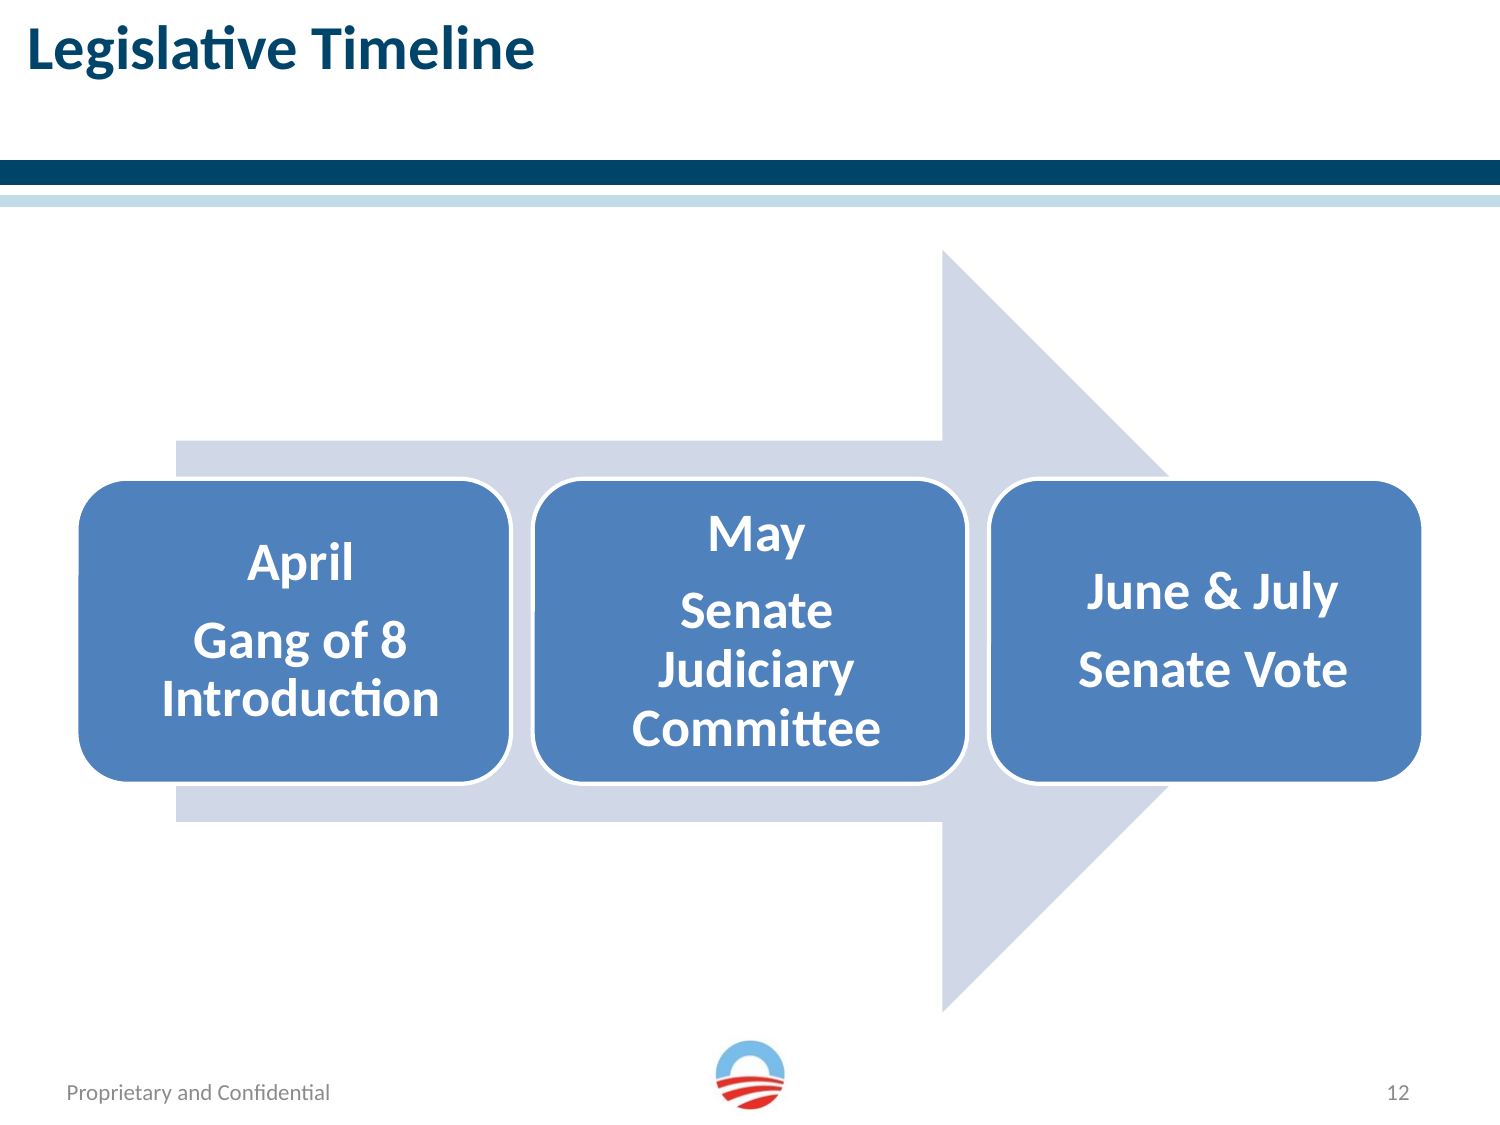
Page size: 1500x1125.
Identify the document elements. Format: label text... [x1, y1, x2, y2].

title Legislative Timeline [12, 0, 1363, 188]
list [74, 249, 1426, 1013]
picture [712, 1037, 788, 1113]
slide_number 12 [1074, 1065, 1425, 1118]
